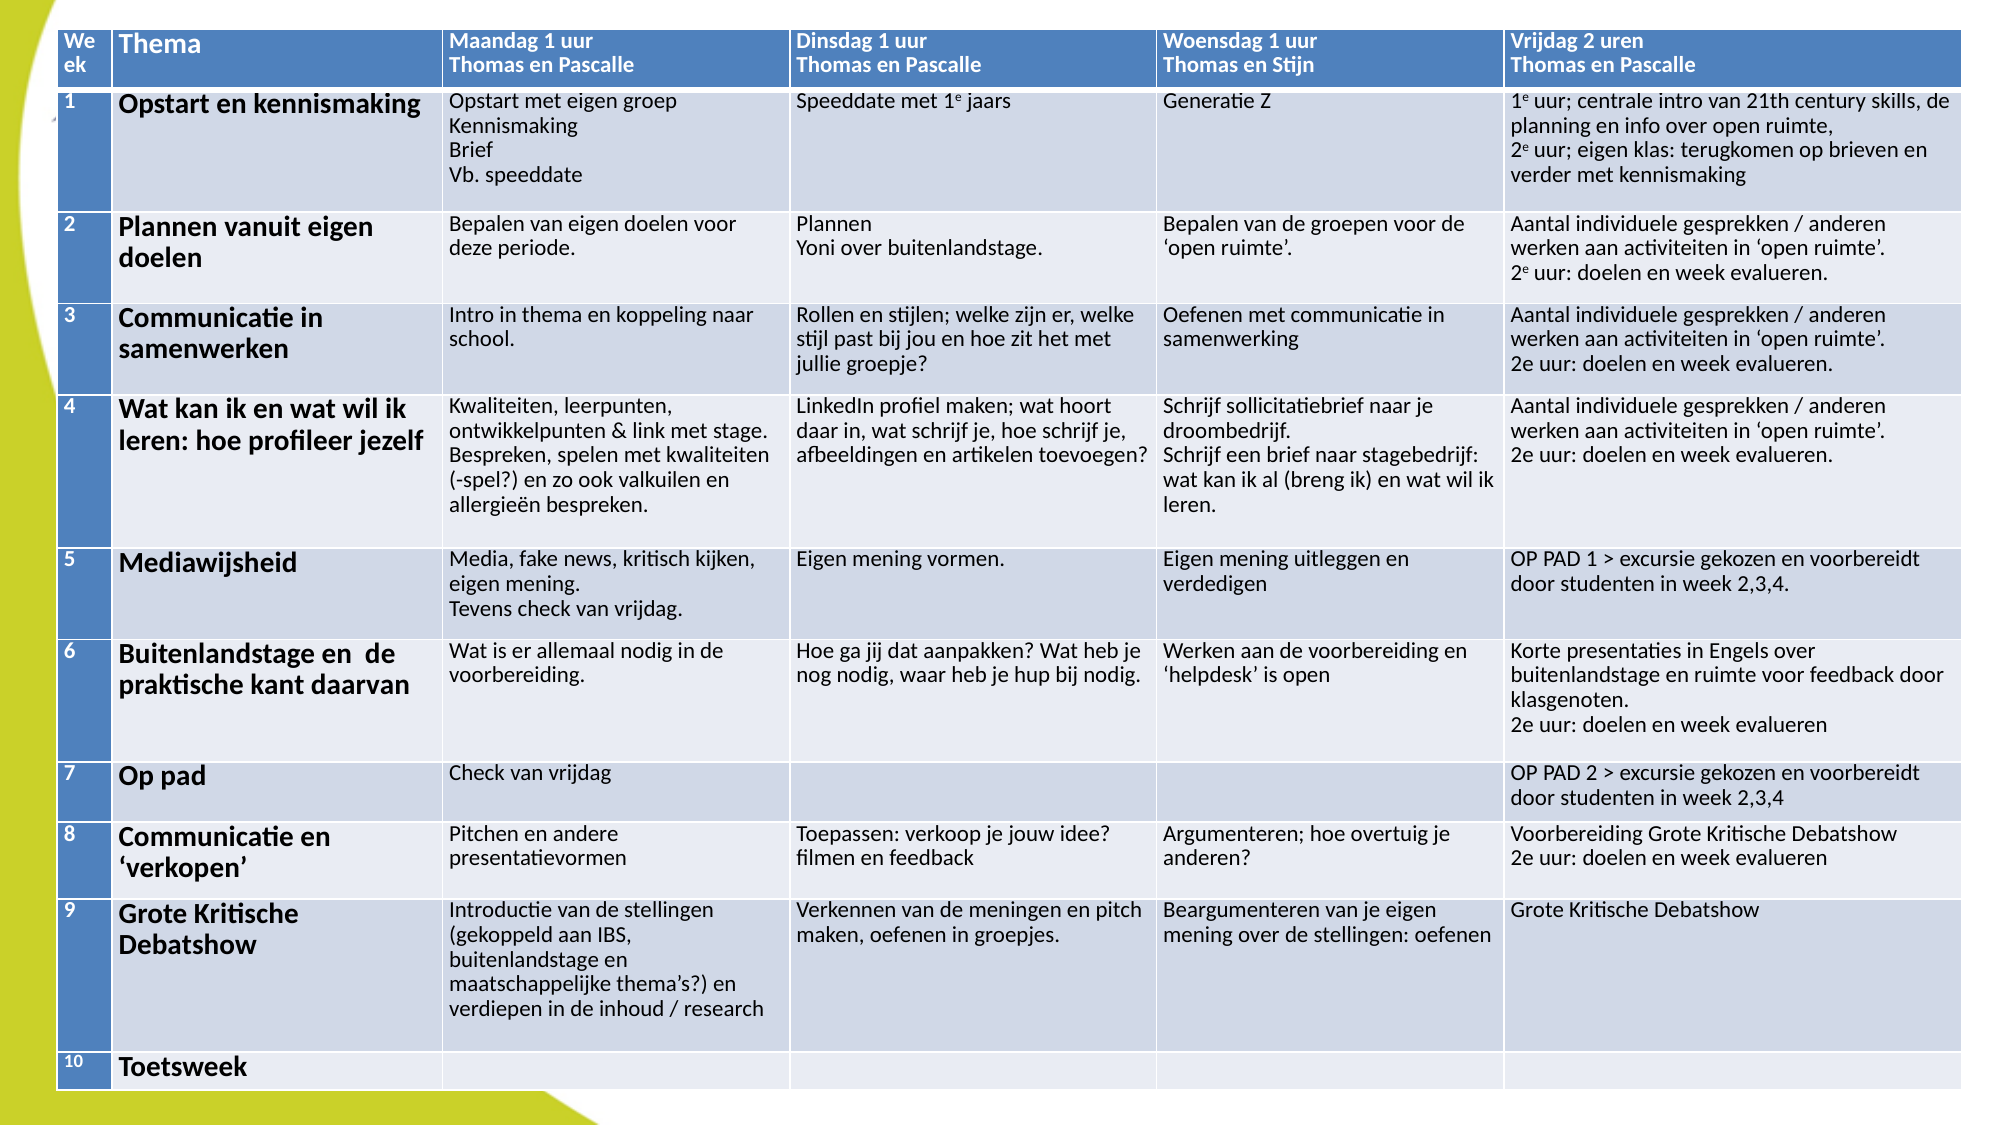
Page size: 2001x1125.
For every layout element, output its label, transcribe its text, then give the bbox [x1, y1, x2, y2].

table_cell Communicatie in samenwerken [113, 304, 442, 394]
table_header Maandag 1 uur Thomas en Pascalle [443, 30, 789, 87]
table_cell 1 [58, 93, 111, 211]
table_cell OP PAD 1 > excursie gekozen en voorbereidt door studenten in week 2,3,4. [1505, 549, 1961, 639]
table_cell [791, 1053, 1156, 1089]
table_cell Eigen mening vormen. [791, 549, 1156, 639]
table_cell Wat kan ik en wat wil ik leren: hoe profileer jezelf [113, 396, 442, 547]
table_cell Intro in thema en koppeling naar school. [443, 304, 789, 394]
table_header Vrijdag 2 uren Thomas en Pascalle [1505, 30, 1961, 87]
table_cell Communicatie en ‘verkopen’ [113, 823, 442, 898]
table_cell Toepassen: verkoop je jouw idee? filmen en feedback [791, 823, 1156, 898]
table_header Thema [113, 30, 442, 87]
table_cell Schrijf sollicitatiebrief naar je droombedrijf. Schrijf een brief naar stagebedrijf: wat kan ik al (breng ik) en wat wil ik leren. [1157, 396, 1503, 547]
table_cell Pitchen en andere presentatievormen [443, 823, 789, 898]
table_cell Op pad [113, 763, 442, 821]
table_cell Opstart en kennismaking [113, 93, 442, 211]
table_cell Speeddate met 1e jaars [791, 93, 1156, 211]
table_cell Oefenen met communicatie in samenwerking [1157, 304, 1503, 394]
table_cell Media, fake news, kritisch kijken, eigen mening. Tevens check van vrijdag. [443, 549, 789, 639]
table_cell 7 [58, 763, 111, 821]
table_cell Rollen en stijlen; welke zijn er, welke stijl past bij jou en hoe zit het met jullie groepje? [791, 304, 1156, 394]
table_cell Grote Kritische Debatshow [1505, 900, 1961, 1051]
table_cell Korte presentaties in Engels over buitenlandstage en ruimte voor feedback door klasgenoten. 2e uur: doelen en week evalueren [1505, 640, 1961, 761]
table_cell Toetsweek [113, 1053, 442, 1089]
table_cell Bepalen van eigen doelen voor deze periode. [443, 213, 789, 303]
table_cell 4 [58, 396, 111, 547]
table_cell 5 [58, 549, 111, 639]
table_cell [1157, 763, 1503, 821]
table_header Dinsdag 1 uur Thomas en Pascalle [791, 30, 1156, 87]
table_cell Eigen mening uitleggen en verdedigen [1157, 549, 1503, 639]
table_cell Voorbereiding Grote Kritische Debatshow 2e uur: doelen en week evalueren [1505, 823, 1961, 898]
table_cell Bepalen van de groepen voor de ‘open ruimte’. [1157, 213, 1503, 303]
table_cell Opstart met eigen groep Kennismaking Brief Vb. speeddate [443, 93, 789, 211]
table_cell Check van vrijdag [443, 763, 789, 821]
table_cell LinkedIn profiel maken; wat hoort daar in, wat schrijf je, hoe schrijf je, afbeeldingen en artikelen toevoegen? [791, 396, 1156, 547]
table_cell Plannen Yoni over buitenlandstage. [791, 213, 1156, 303]
table_cell Hoe ga jij dat aanpakken? Wat heb je nog nodig, waar heb je hup bij nodig. [791, 640, 1156, 761]
table_cell Introductie van de stellingen (gekoppeld aan IBS, buitenlandstage en maatschappelijke thema’s?) en verdiepen in de inhoud / research [443, 900, 789, 1051]
table_cell Verkennen van de meningen en pitch maken, oefenen in groepjes. [791, 900, 1156, 1051]
table_cell Argumenteren; hoe overtuig je anderen? [1157, 823, 1503, 898]
table_cell Wat is er allemaal nodig in de voorbereiding. [443, 640, 789, 761]
table_cell Grote Kritische Debatshow [113, 900, 442, 1051]
table_cell [791, 763, 1156, 821]
table_cell Kwaliteiten, leerpunten, ontwikkelpunten & link met stage. Bespreken, spelen met kwaliteiten (-spel?) en zo ook valkuilen en allergieën bespreken. [443, 396, 789, 547]
table_cell Aantal individuele gesprekken / anderen werken aan activiteiten in ‘open ruimte’. 2e uur: doelen en week evalueren. [1505, 396, 1961, 547]
picture [0, 0, 2000, 1125]
table_header Week [58, 30, 111, 87]
table_cell Aantal individuele gesprekken / anderen werken aan activiteiten in ‘open ruimte’. 2e uur: doelen en week evalueren. [1505, 213, 1961, 303]
table_header Woensdag 1 uur Thomas en Stijn [1157, 30, 1503, 87]
table_cell 10 [58, 1053, 111, 1089]
table_cell 1e uur; centrale intro van 21th century skills, de planning en info over open ruimte, 2e uur; eigen klas: terugkomen op brieven en verder met kennismaking [1505, 93, 1961, 211]
table_cell [443, 1053, 789, 1089]
table_cell Mediawijsheid [113, 549, 442, 639]
table_cell OP PAD 2 > excursie gekozen en voorbereidt door studenten in week 2,3,4 [1505, 763, 1961, 821]
table_cell 2 [58, 213, 111, 303]
table_cell Aantal individuele gesprekken / anderen werken aan activiteiten in ‘open ruimte’. 2e uur: doelen en week evalueren. [1505, 304, 1961, 394]
table_cell 6 [58, 640, 111, 761]
table_cell Beargumenteren van je eigen mening over de stellingen: oefenen [1157, 900, 1503, 1051]
table_cell [1157, 1053, 1503, 1089]
table_cell Plannen vanuit eigen doelen [113, 213, 442, 303]
table_cell Generatie Z [1157, 93, 1503, 211]
table_cell 8 [58, 823, 111, 898]
table_cell [1505, 1053, 1961, 1089]
table_cell 9 [58, 900, 111, 1051]
table_cell Werken aan de voorbereiding en ‘helpdesk’ is open [1157, 640, 1503, 761]
table_cell Buitenlandstage en de praktische kant daarvan [113, 640, 442, 761]
table_cell 3 [58, 304, 111, 394]
